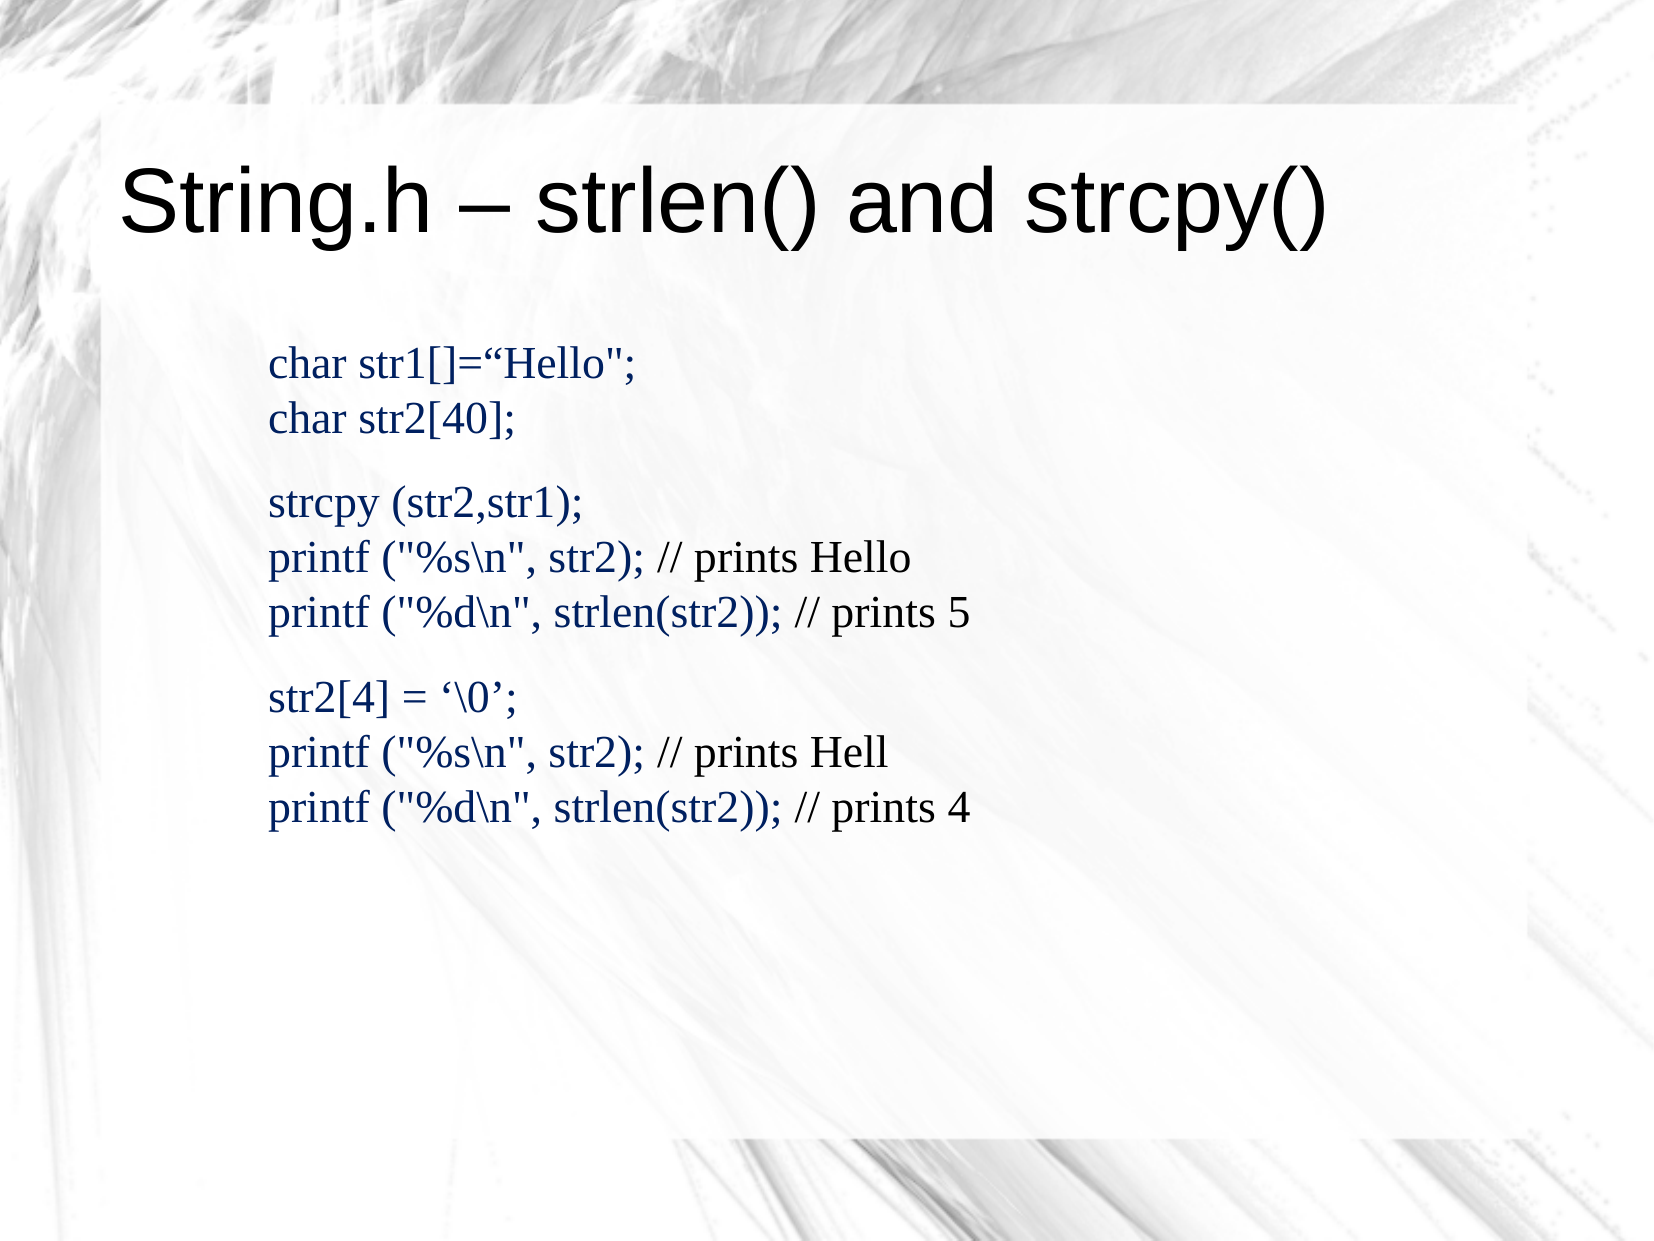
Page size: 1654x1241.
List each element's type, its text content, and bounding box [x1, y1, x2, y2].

list char str1[]=“Hello"; char str2[40]; strcpy (str2,str1); printf ("%s\n", str2); // prints Hello printf ("%d\n", strlen(str2)); // prints 5 str2[4] = ‘\0’; printf ("%s\n", str2); // prints Hell printf ("%d\n", strlen(str2)); // prints 4 [118, 332, 1571, 1121]
title String.h – strlen() and strcpy() [118, 93, 1506, 299]
picture [0, 0, 1654, 1241]
